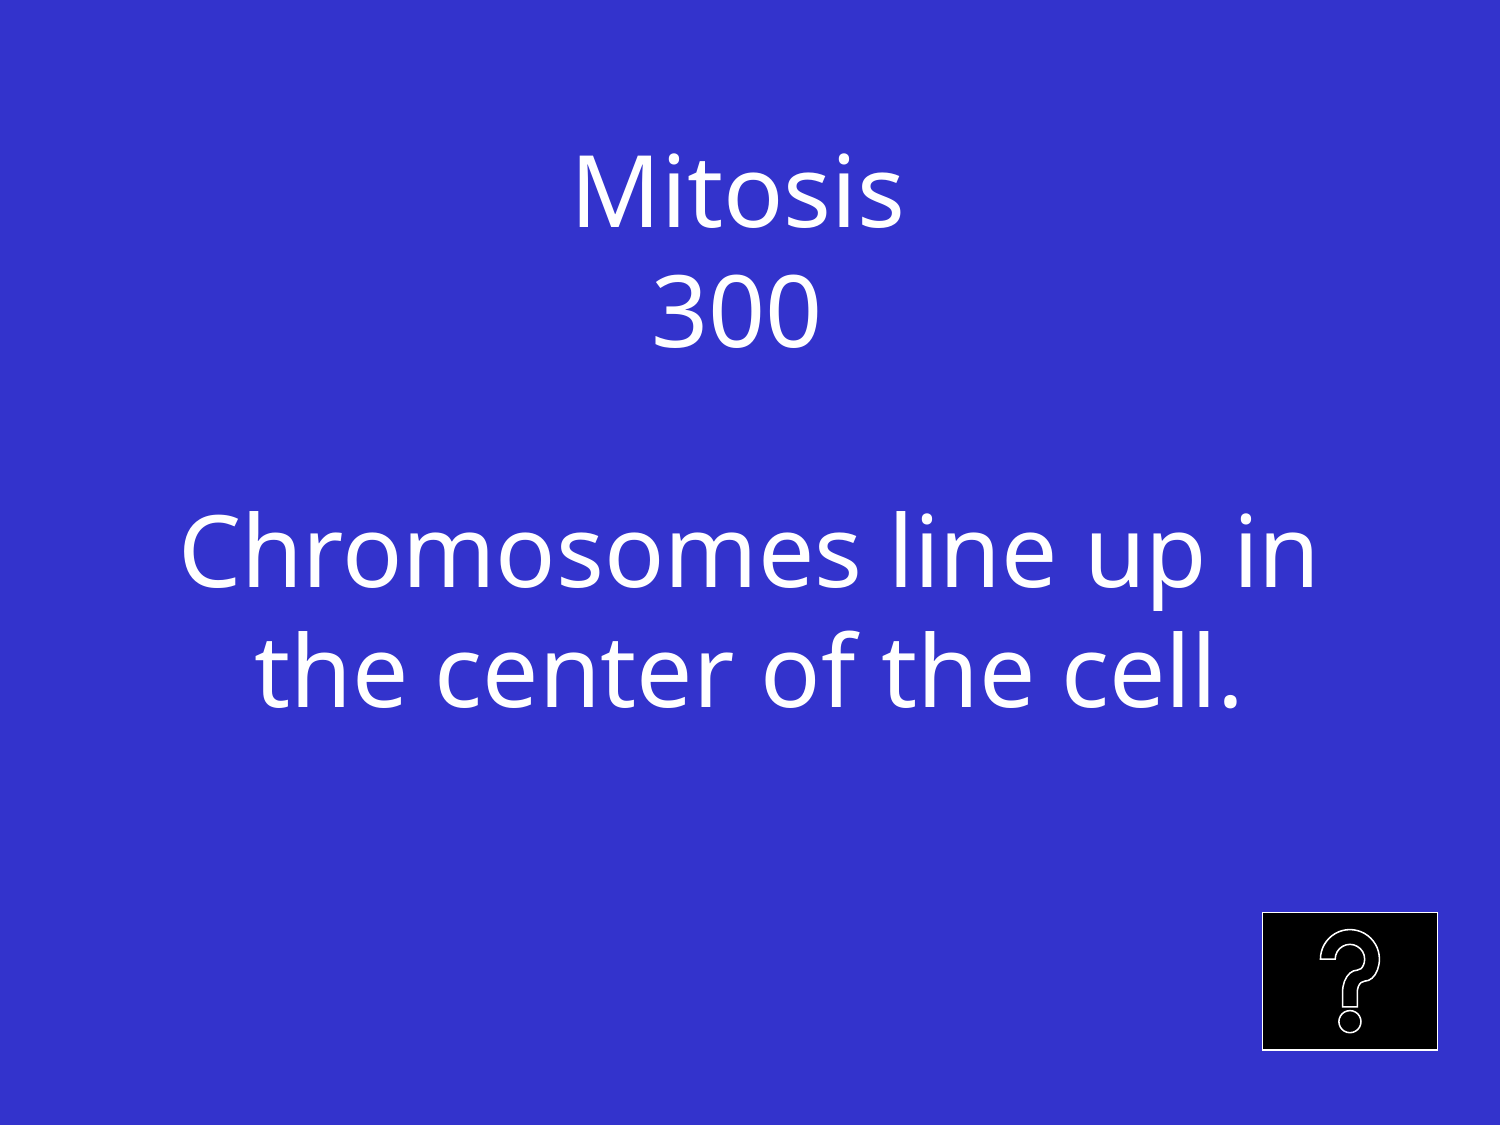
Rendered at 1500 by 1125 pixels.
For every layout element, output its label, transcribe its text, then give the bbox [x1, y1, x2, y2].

title Mitosis 300 Chromosomes line up in the center of the cell. [112, 137, 1388, 838]
text_box [1262, 912, 1438, 1050]
